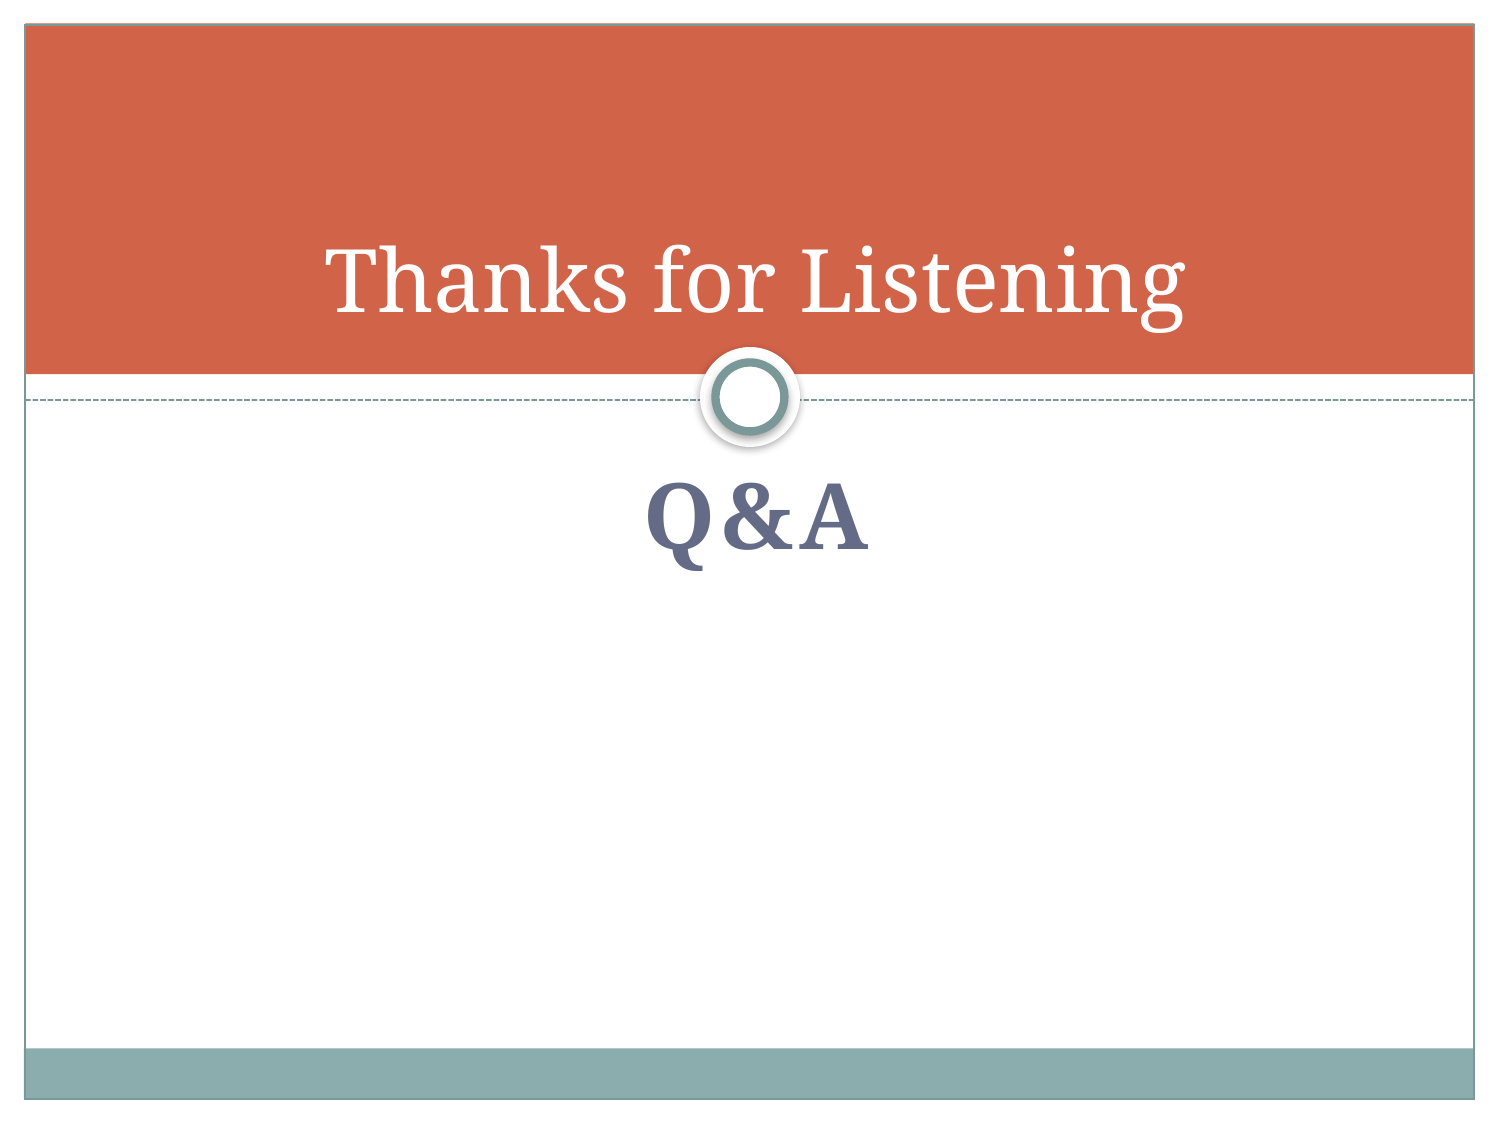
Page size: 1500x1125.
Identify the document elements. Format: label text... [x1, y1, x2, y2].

list Q&a [224, 450, 1288, 725]
title Thanks for Listening [118, 87, 1394, 338]
